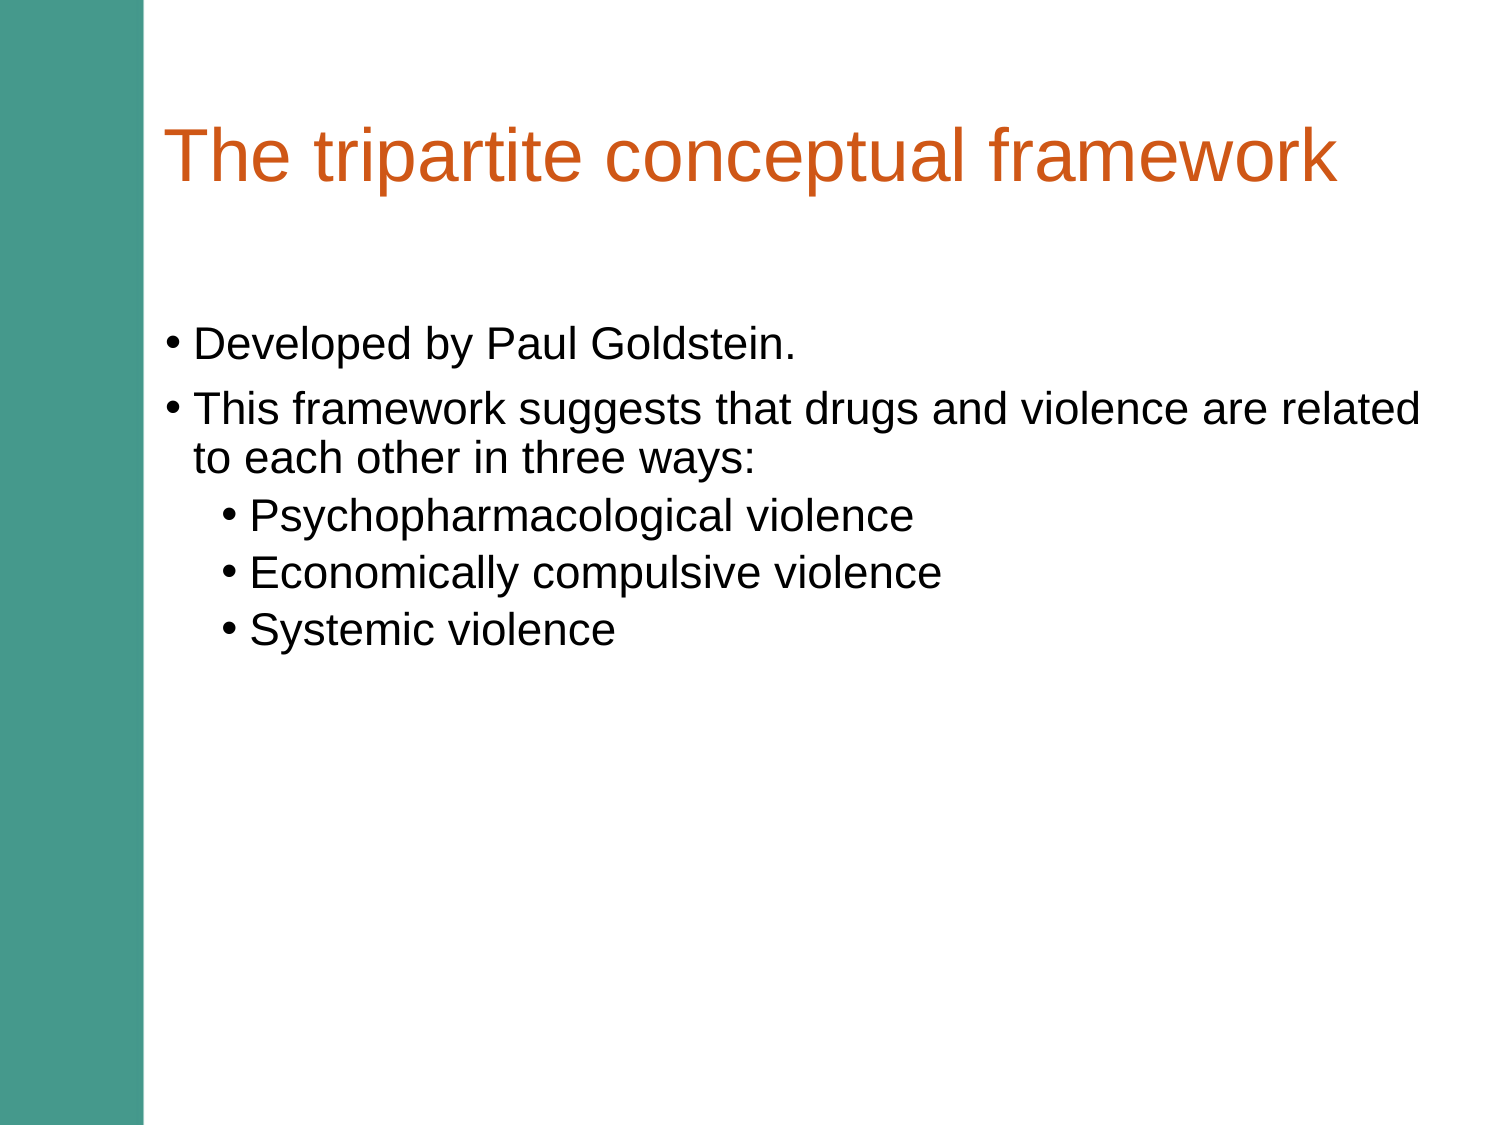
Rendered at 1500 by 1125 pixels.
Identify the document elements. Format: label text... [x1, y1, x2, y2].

list Developed by Paul Goldstein. This framework suggests that drugs and violence are related to each other in three ways: Psychopharmacological violence Economically compulsive violence Systemic violence [150, 312, 1444, 1027]
picture [0, 0, 1500, 1125]
title The tripartite conceptual framework [148, 87, 1443, 228]
